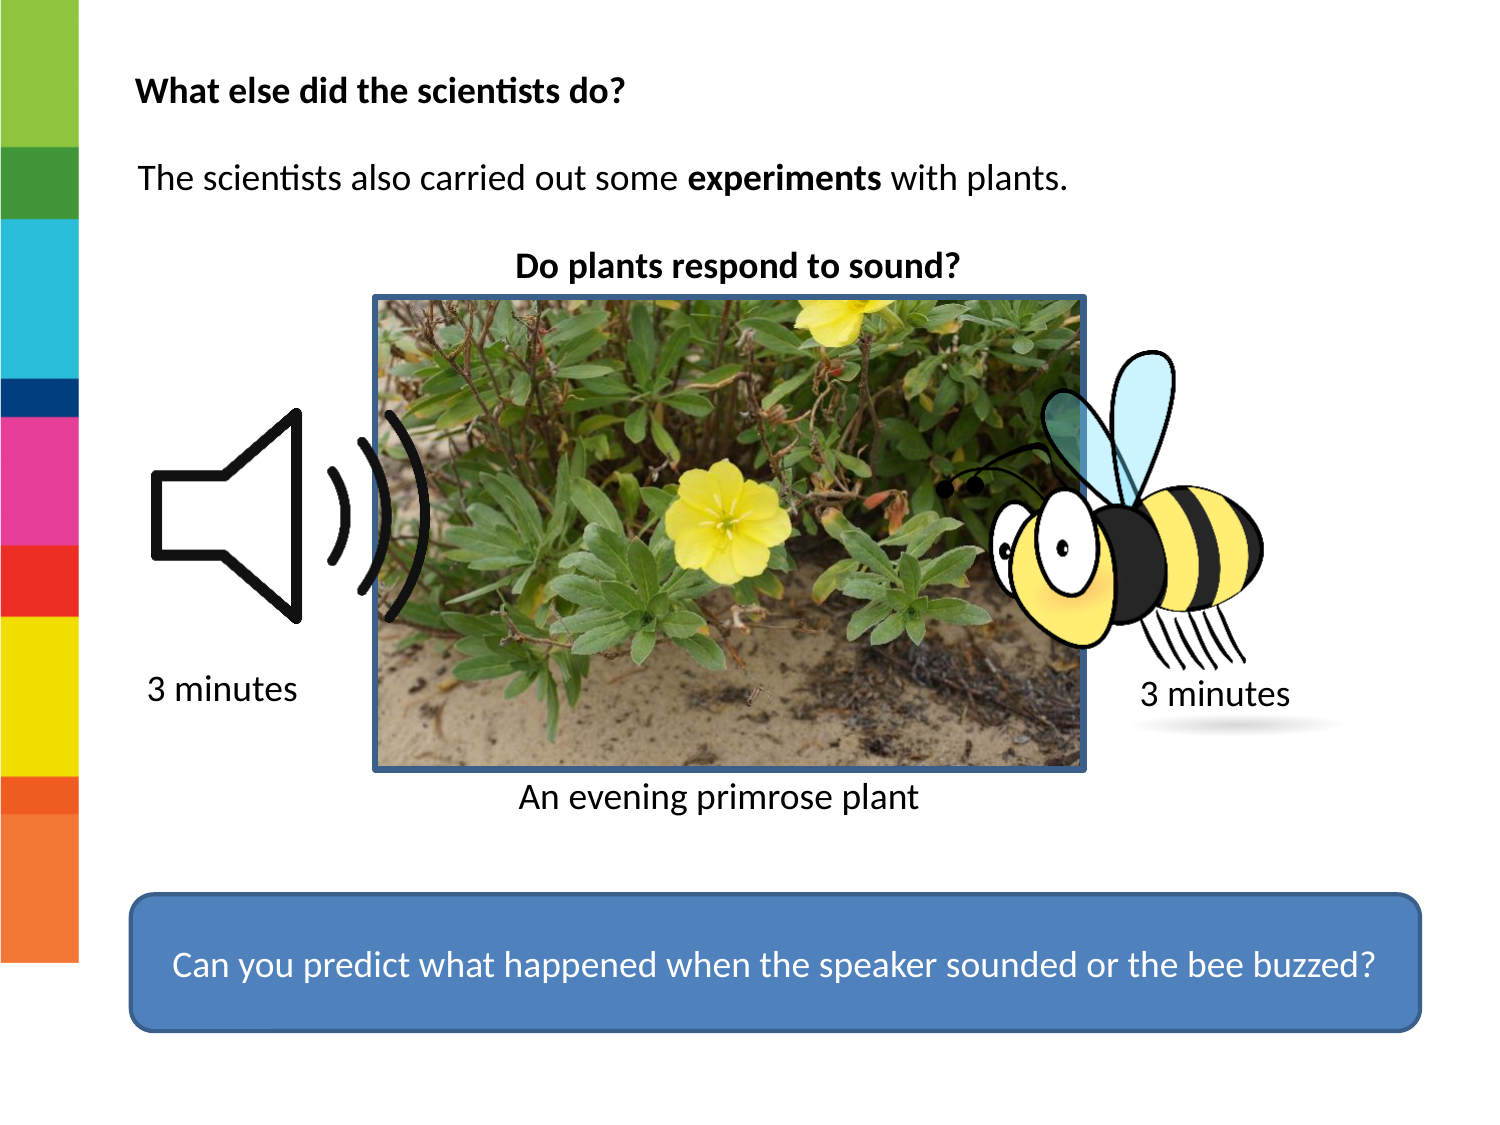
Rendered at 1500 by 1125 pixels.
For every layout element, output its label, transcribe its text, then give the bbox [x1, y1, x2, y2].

text_box The scientists also carried out some experiments with plants. [123, 145, 1084, 206]
text_box Do plants respond to sound? [500, 233, 1251, 294]
text_box What else did the scientists do? [120, 58, 642, 119]
text_box An evening primrose plant [503, 775, 935, 825]
text_box 3 minutes [131, 656, 313, 717]
text_box Can you predict what happened when the speaker sounded or the bee buzzed? [128, 892, 1423, 1034]
picture [1, 0, 78, 962]
picture [151, 299, 1348, 767]
